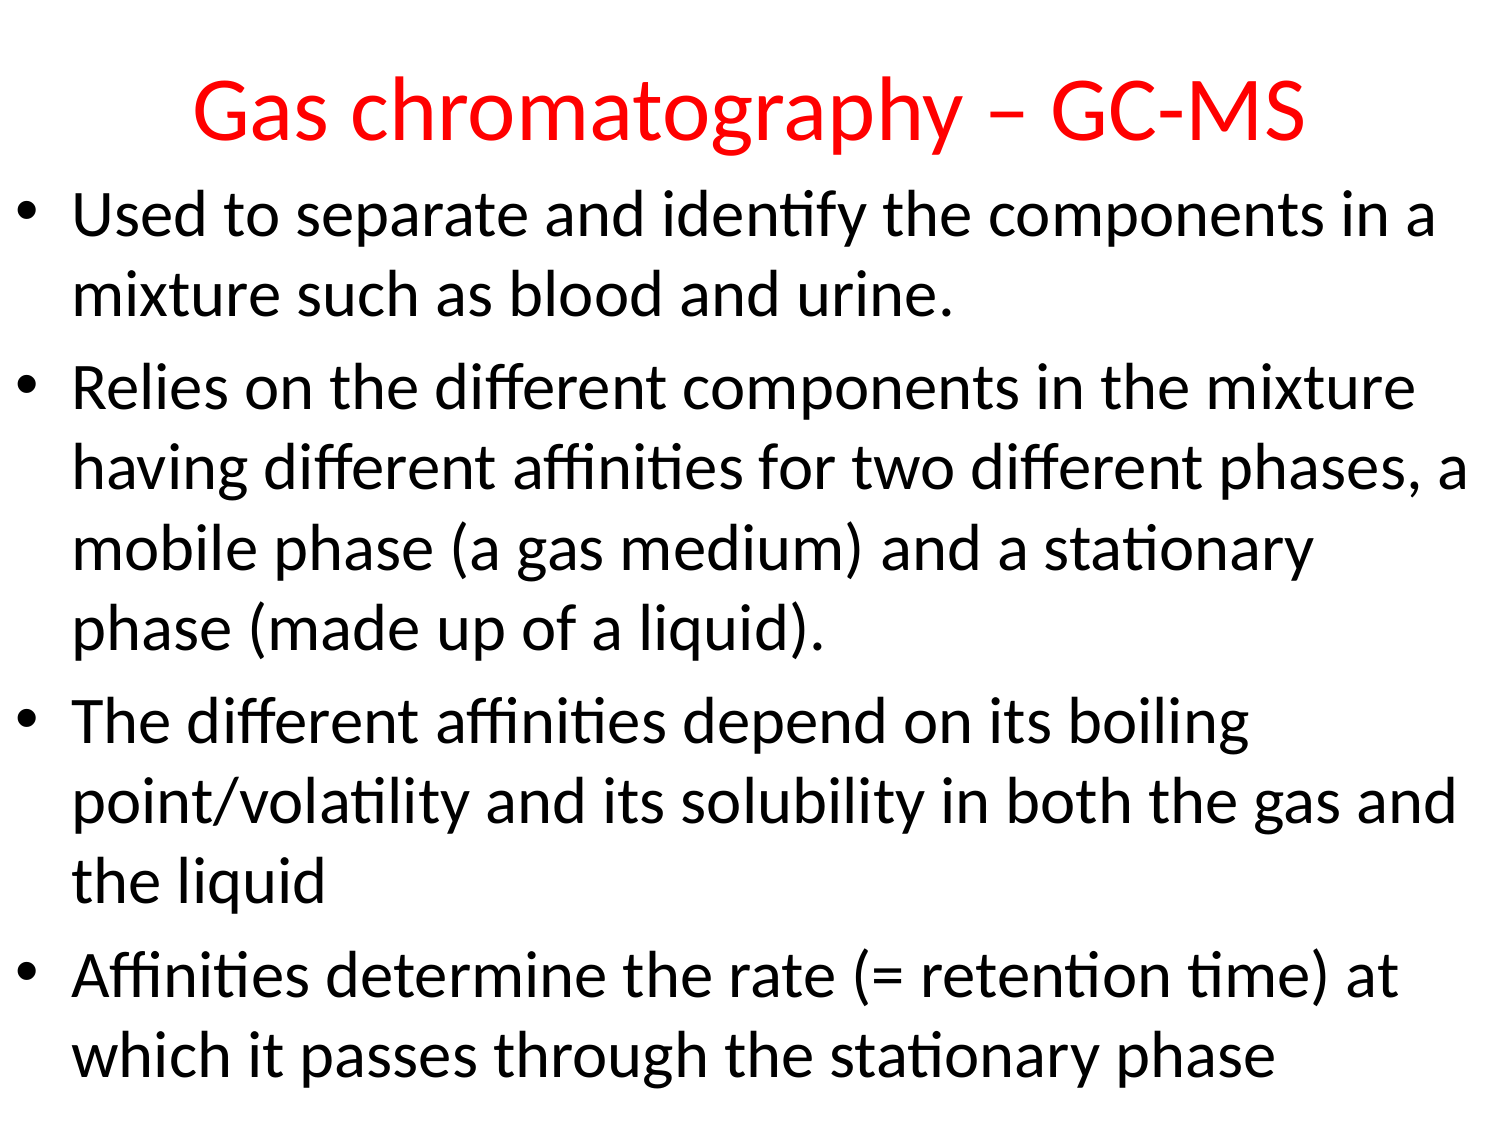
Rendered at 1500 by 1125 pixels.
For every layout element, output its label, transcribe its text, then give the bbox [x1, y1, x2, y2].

list Used to separate and identify the components in a mixture such as blood and urine. Relies on the different components in the mixture having different affinities for two different phases, a mobile phase (a gas medium) and a stationary phase (made up of a liquid). The different affinities depend on its boiling point/volatility and its solubility in both the gas and the liquid Affinities determine the rate (= retention time) at which it passes through the stationary phase [0, 162, 1500, 1125]
title Gas chromatography – GC-MS [75, 10, 1425, 162]
